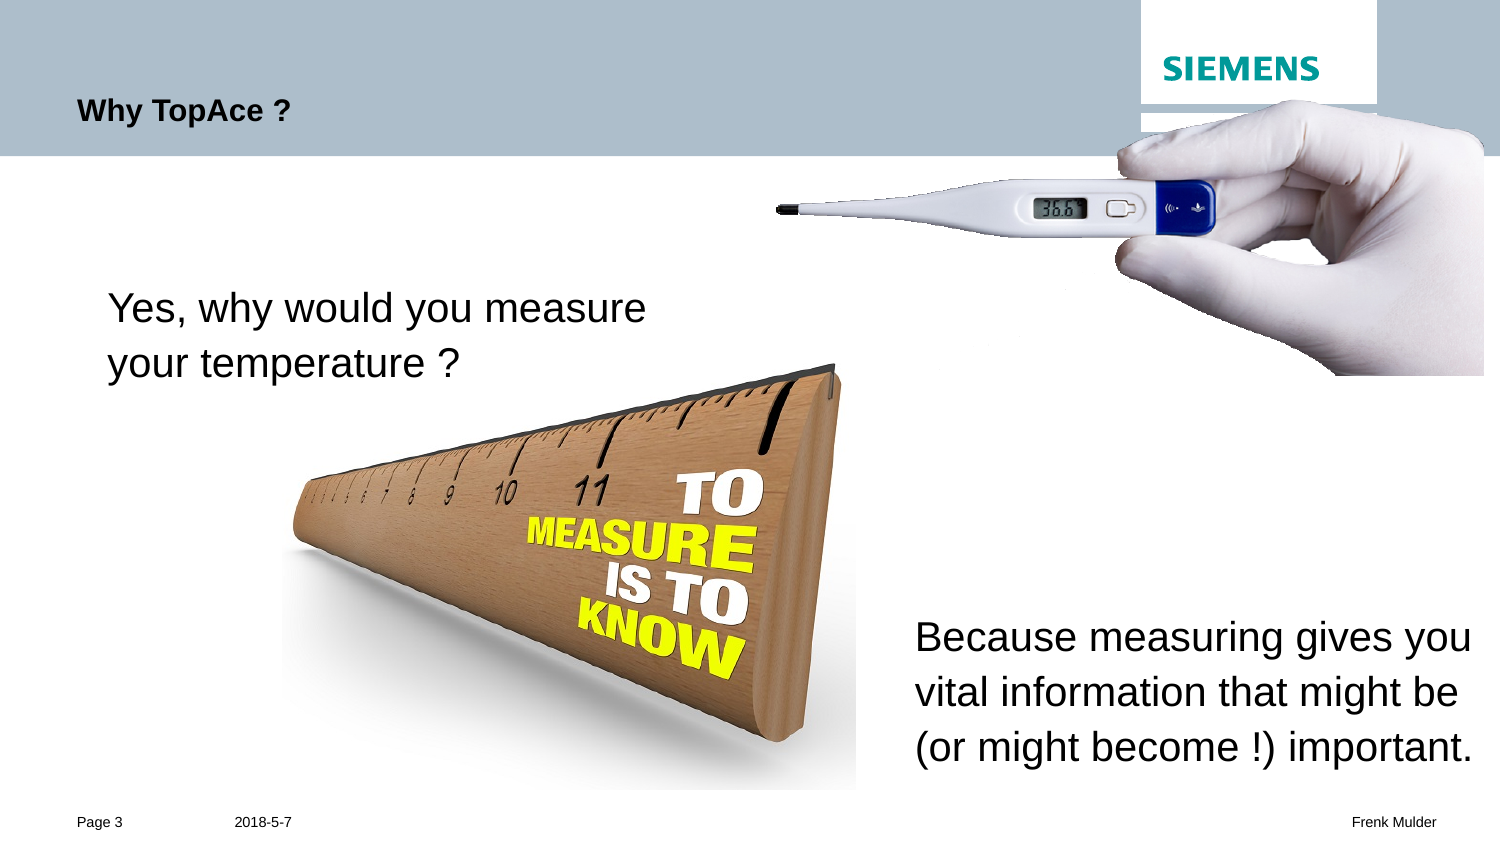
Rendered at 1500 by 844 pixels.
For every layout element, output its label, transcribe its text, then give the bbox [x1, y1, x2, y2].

title Why TopAce ? [0, 0, 1500, 157]
picture [282, 65, 1484, 790]
text_box Yes, why would you measure your temperature ? [107, 275, 713, 386]
text_box Because measuring gives you vital information that might be (or might become !) important. [914, 604, 1484, 770]
